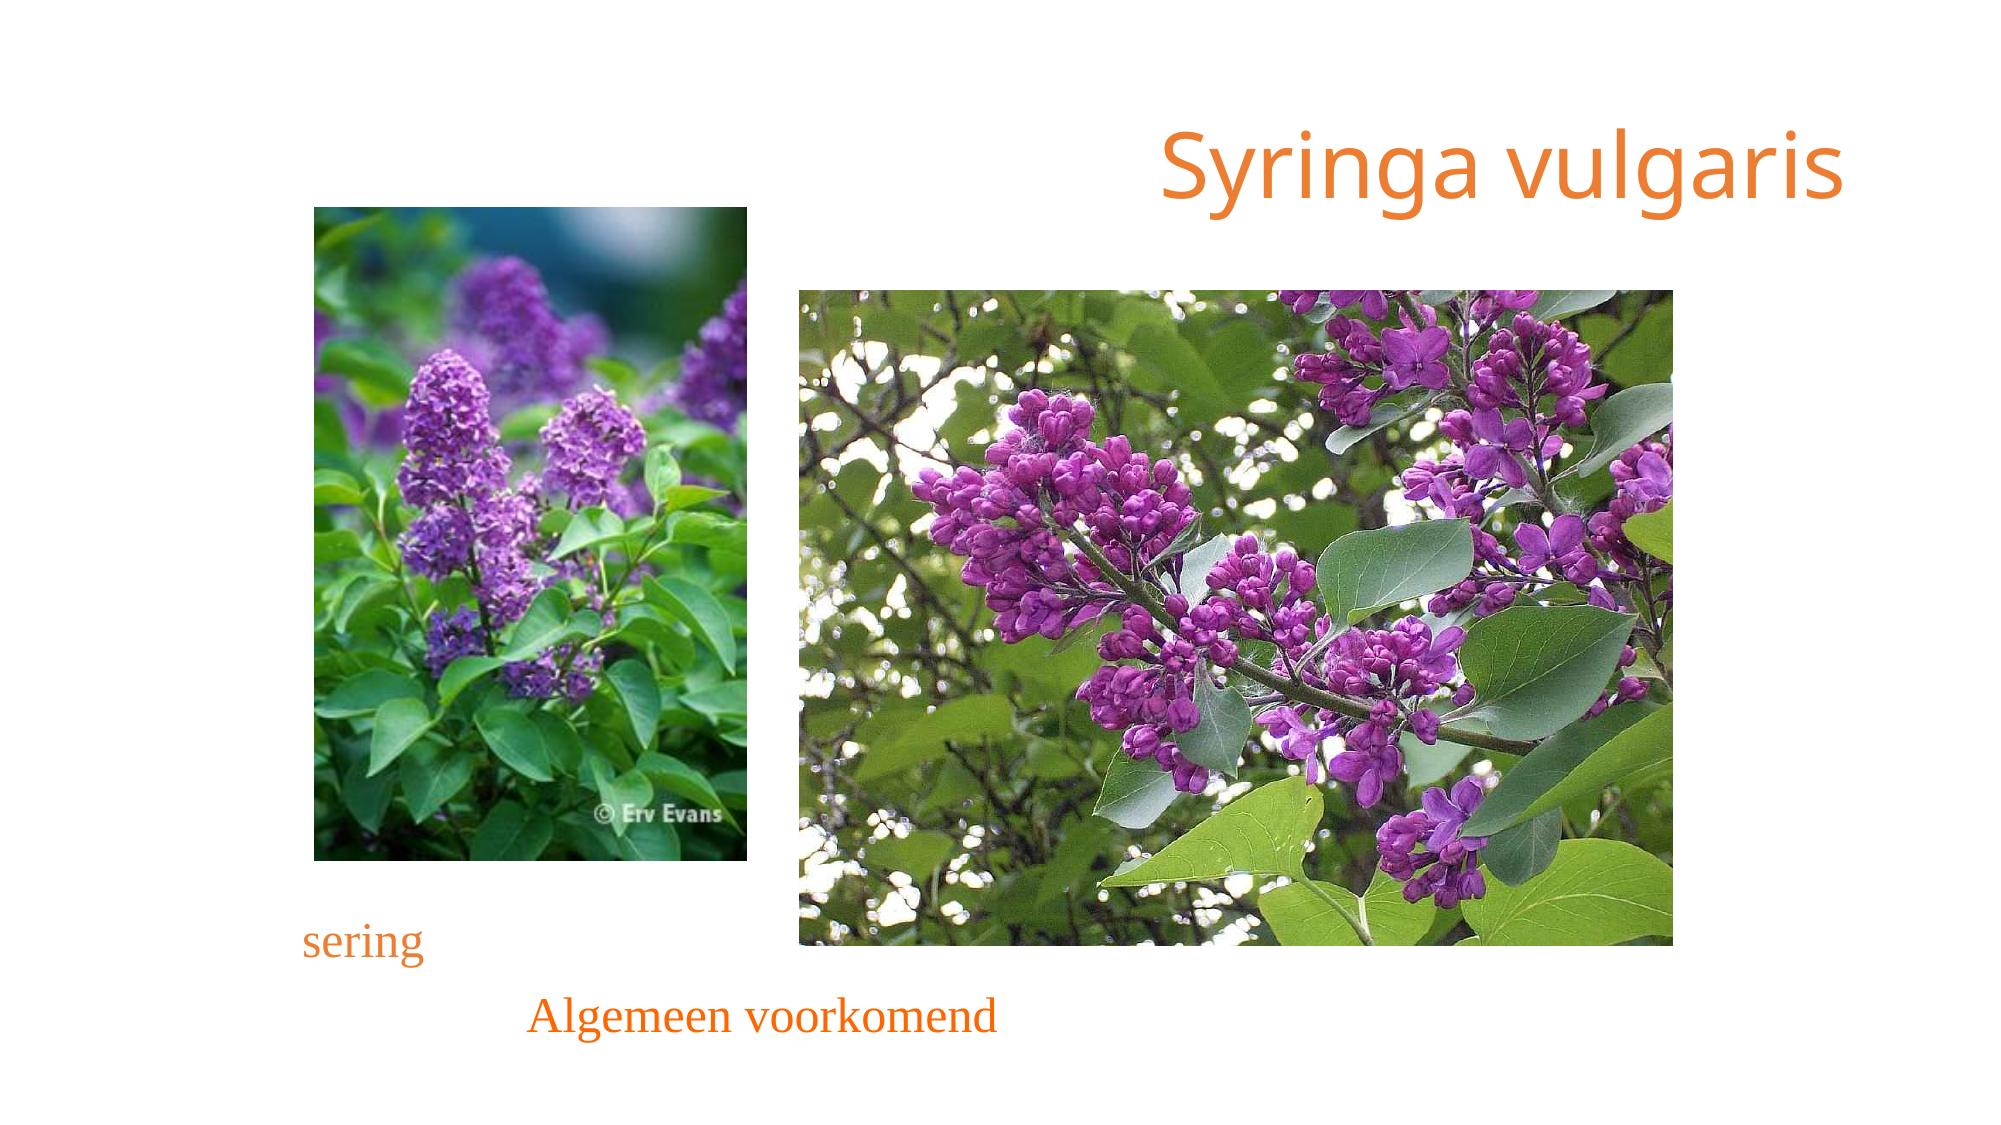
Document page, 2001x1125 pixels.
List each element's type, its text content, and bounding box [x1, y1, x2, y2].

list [314, 207, 747, 861]
title Syringa vulgaris [137, 59, 1863, 278]
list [799, 290, 1673, 946]
text_box sering [287, 899, 1350, 975]
text_box Algemeen voorkomend [300, 974, 1013, 1050]
